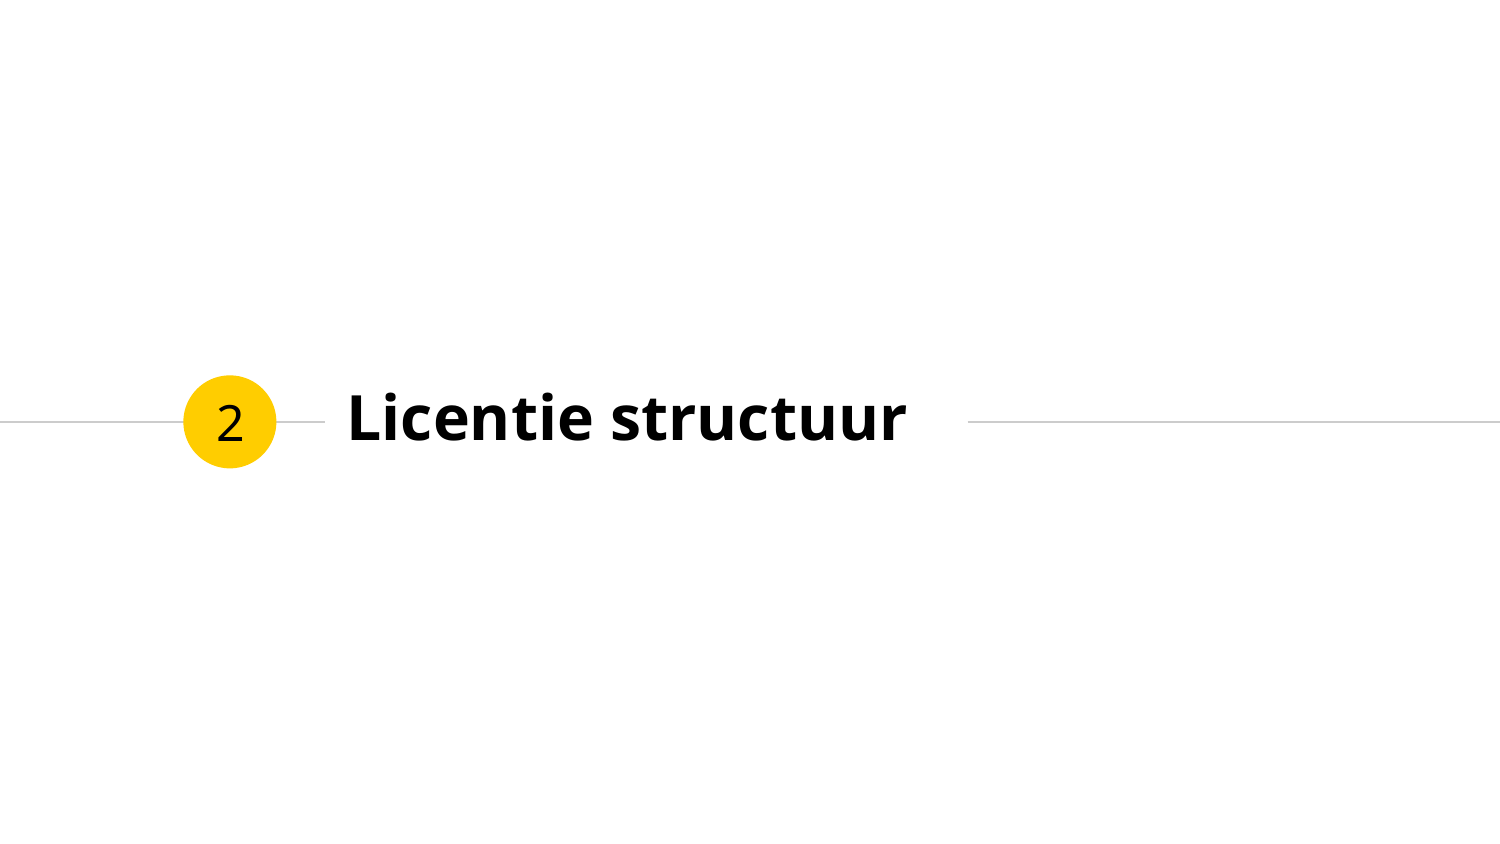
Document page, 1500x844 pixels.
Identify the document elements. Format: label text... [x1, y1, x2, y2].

text_box 2 [186, 375, 276, 468]
title Licentie structuur [331, 277, 954, 469]
